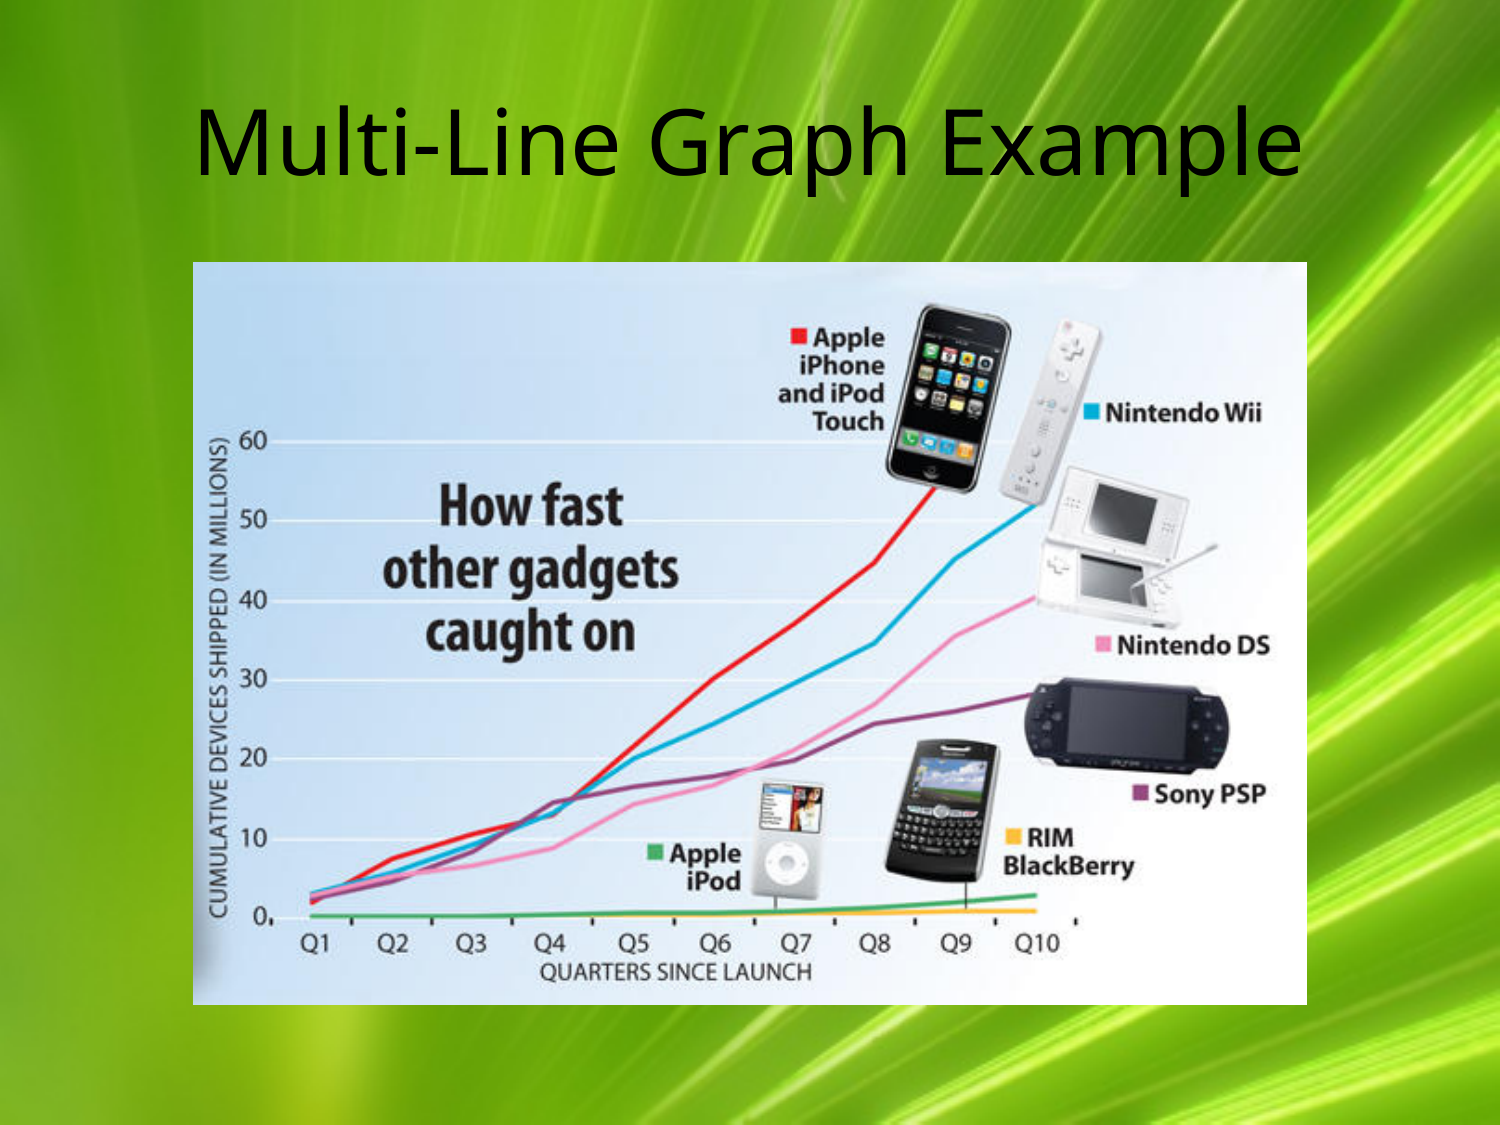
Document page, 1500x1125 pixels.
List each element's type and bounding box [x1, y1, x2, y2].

list [192, 262, 1307, 1006]
picture [0, 0, 1500, 1125]
